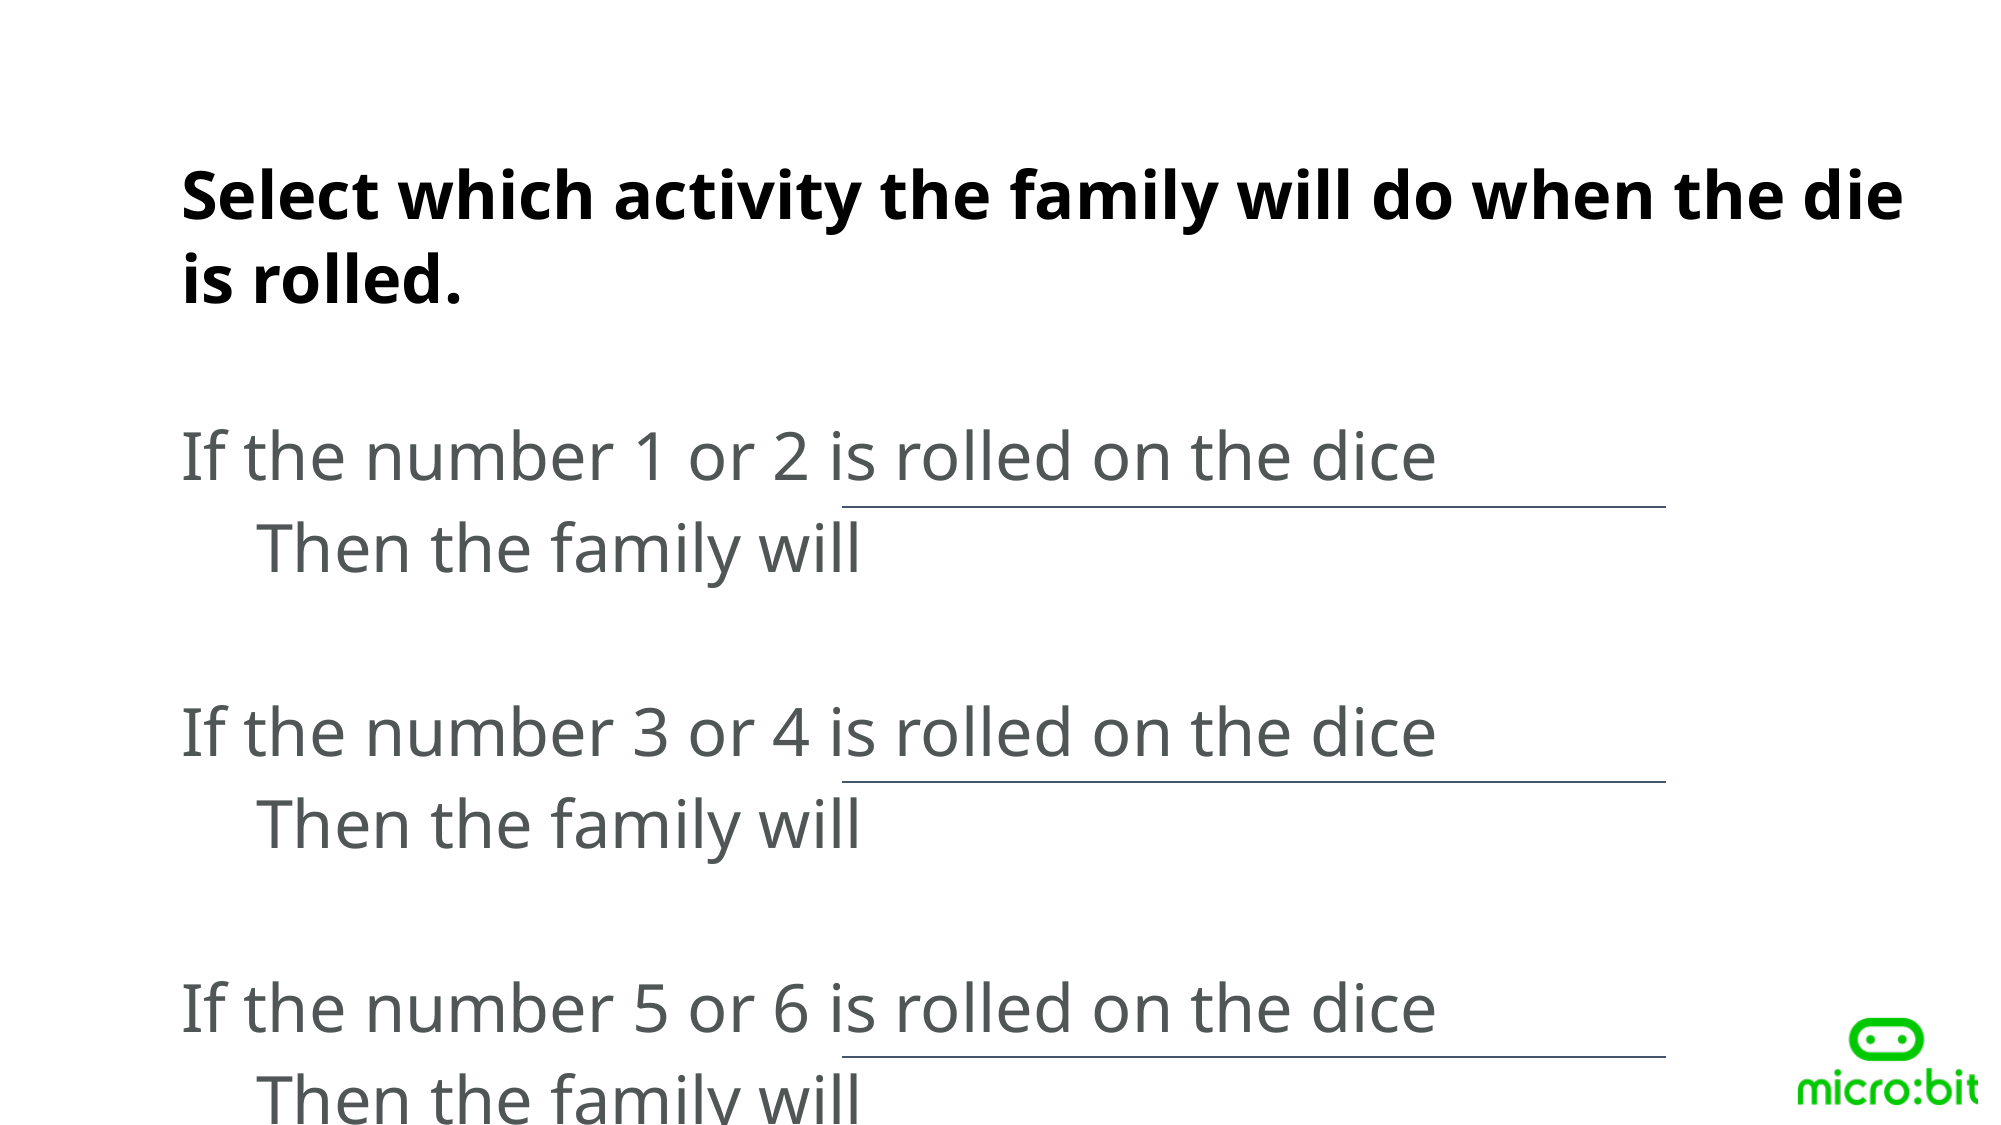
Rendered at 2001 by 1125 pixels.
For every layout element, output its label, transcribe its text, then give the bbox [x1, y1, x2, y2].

text_box Select which activity the family will do when the die is rolled. If the number 1 or 2 is rolled on the dice Then the family will If the number 3 or 4 is rolled on the dice Then the family will If the number 5 or 6 is rolled on the dice Then the family will [166, 60, 1950, 884]
picture [1797, 1017, 1978, 1106]
